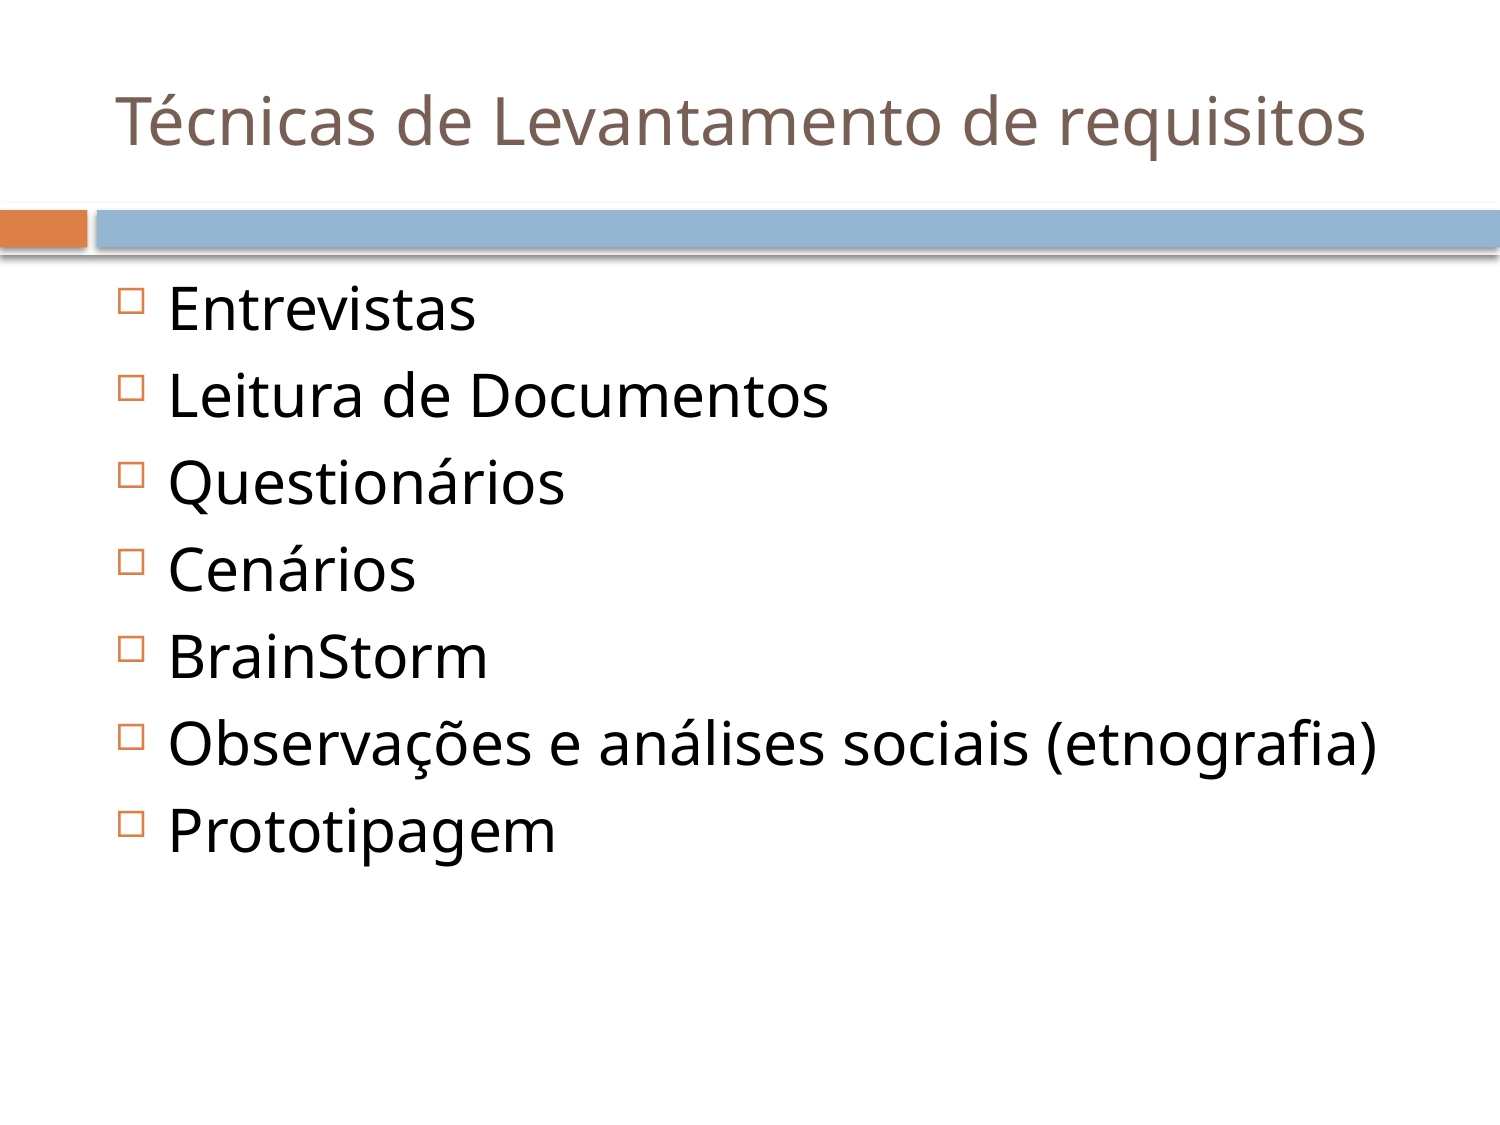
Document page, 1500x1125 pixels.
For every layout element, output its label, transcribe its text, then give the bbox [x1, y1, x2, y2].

title Técnicas de Levantamento de requisitos [100, 37, 1438, 200]
list Entrevistas Leitura de Documentos Questionários Cenários BrainStorm Observações e análises sociais (etnografia) Prototipagem [100, 262, 1438, 1000]
